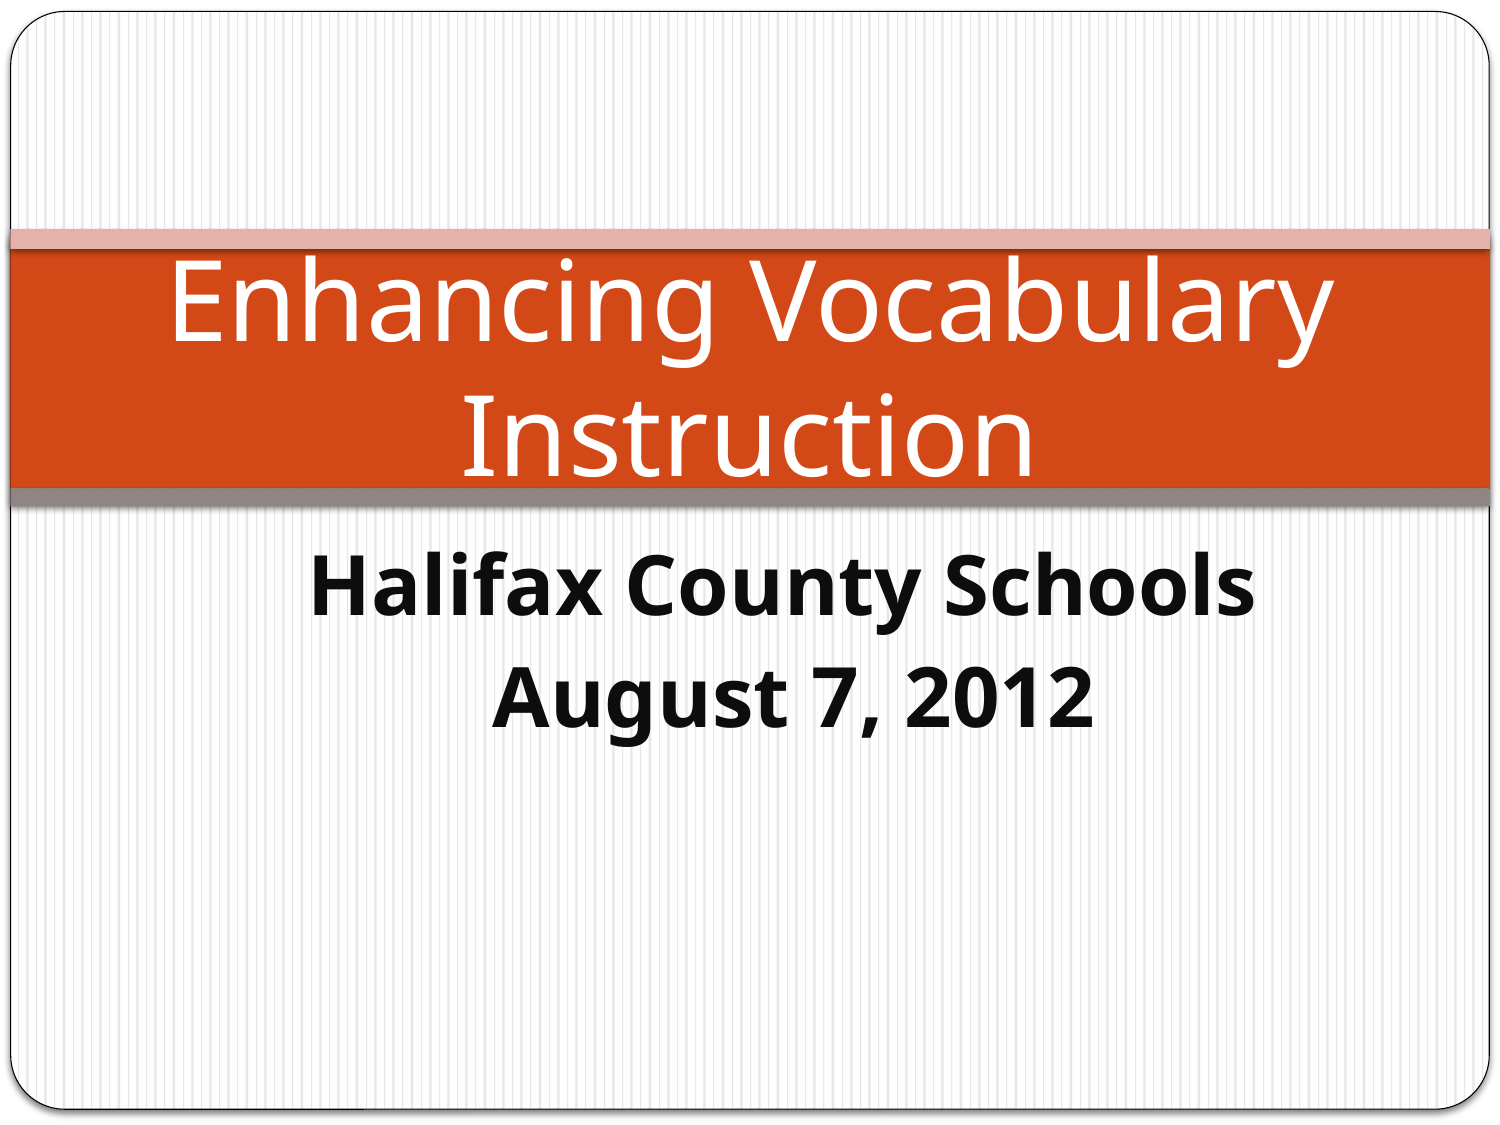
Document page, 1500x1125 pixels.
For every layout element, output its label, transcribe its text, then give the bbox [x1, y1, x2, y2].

title Enhancing Vocabulary Instruction [75, 247, 1425, 489]
subtitle Halifax County Schools August 7, 2012 [225, 525, 1363, 863]
